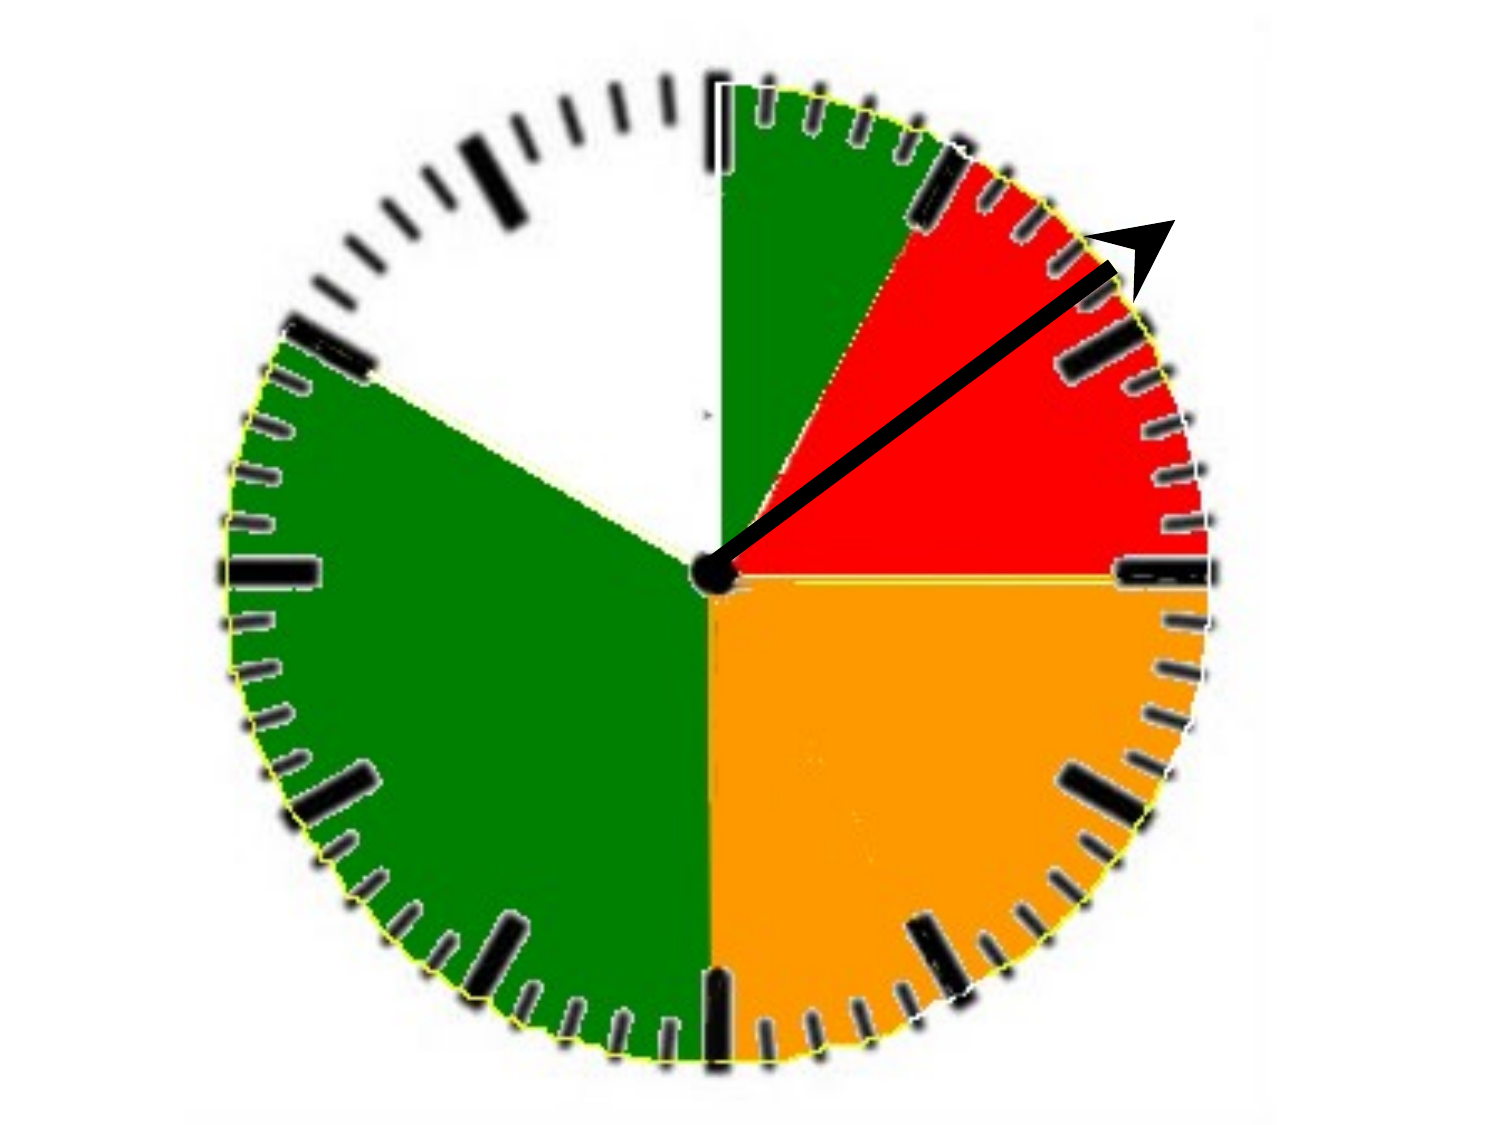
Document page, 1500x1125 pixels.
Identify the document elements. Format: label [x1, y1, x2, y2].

picture [182, 5, 1306, 1125]
text_box [714, 219, 1176, 563]
